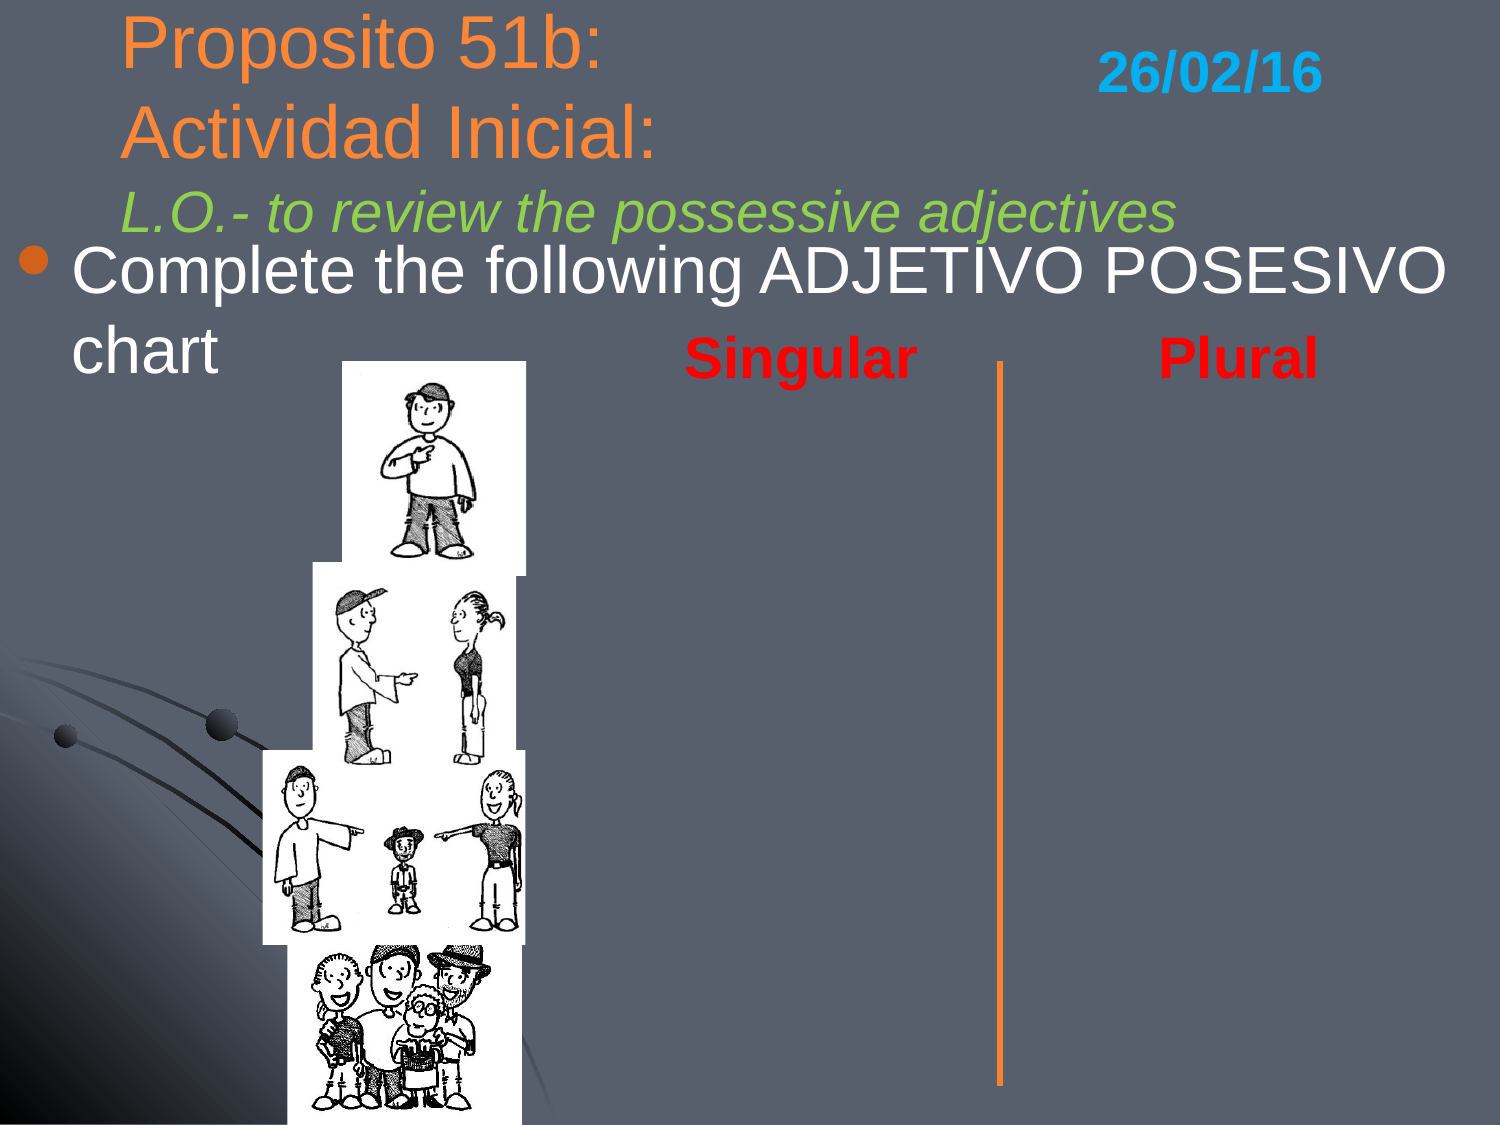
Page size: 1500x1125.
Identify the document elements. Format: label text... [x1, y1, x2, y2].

title Proposito 51b: Actividad Inicial: L.O.- to review the possessive adjectives [0, 25, 1388, 213]
text_box Singular [524, 312, 962, 398]
text_box Plural [962, 312, 1500, 398]
text_box 26/02/16 [934, 26, 1488, 112]
picture [262, 361, 527, 1125]
list Complete the following ADJETIVO POSESIVO chart [0, 219, 1500, 963]
